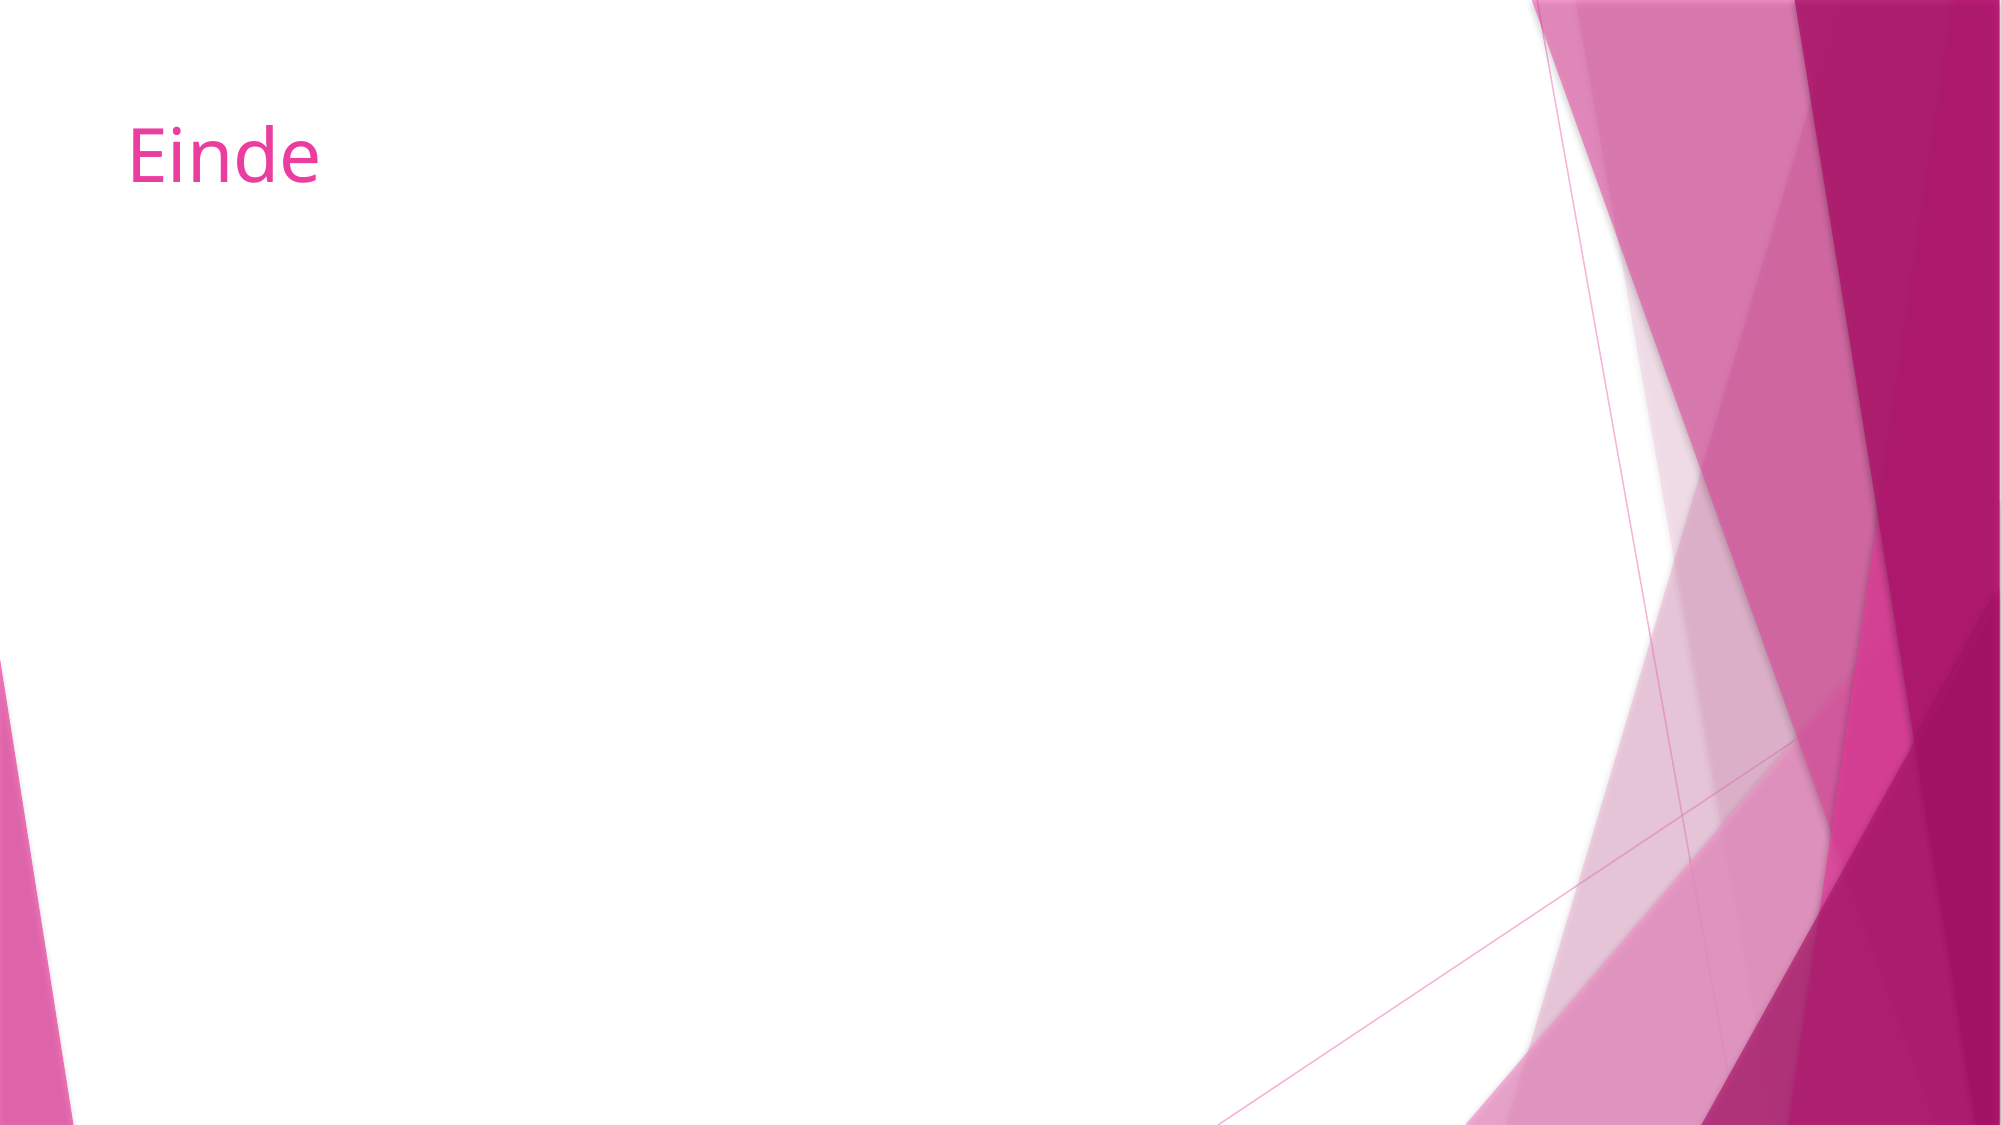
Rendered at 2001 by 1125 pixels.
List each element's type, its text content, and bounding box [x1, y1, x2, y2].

title Einde [111, 99, 1522, 317]
